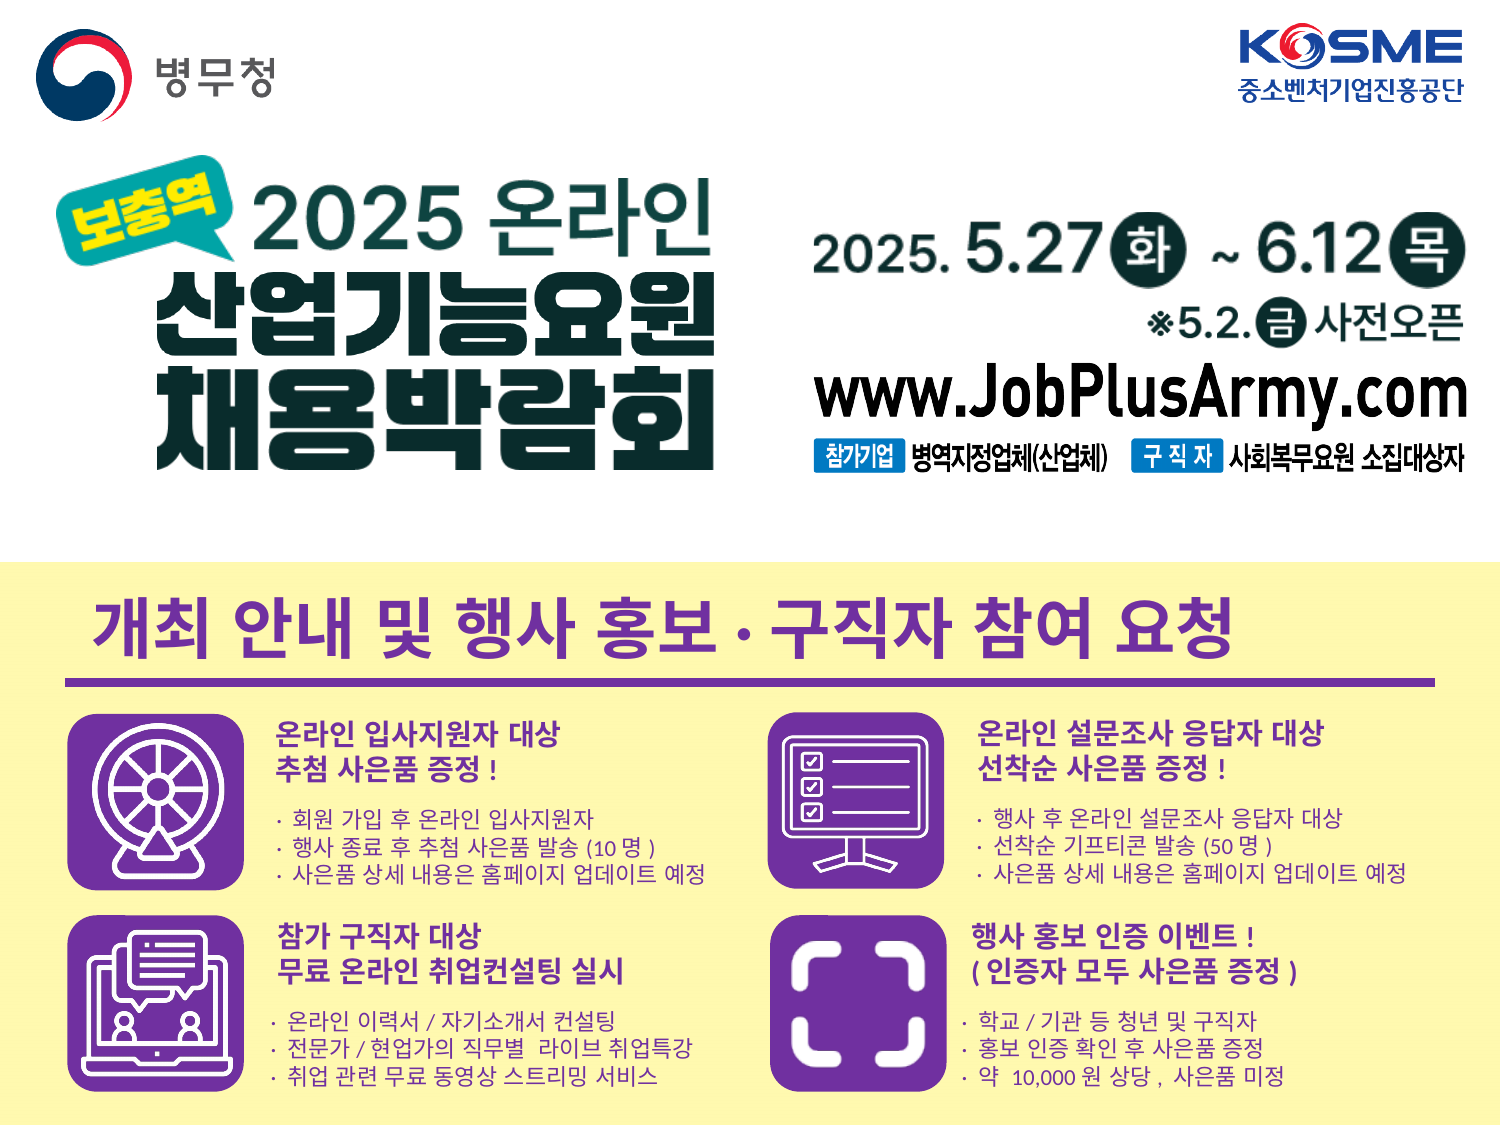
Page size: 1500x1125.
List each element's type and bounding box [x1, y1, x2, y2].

picture [0, 562, 1500, 1125]
picture [813, 211, 1475, 289]
picture [55, 155, 235, 267]
picture [813, 292, 1471, 434]
text_box [0, 49, 699, 143]
picture [36, 29, 274, 122]
picture [813, 435, 1465, 475]
picture [157, 272, 714, 356]
picture [157, 366, 714, 470]
picture [1238, 23, 1464, 103]
picture [254, 178, 711, 258]
